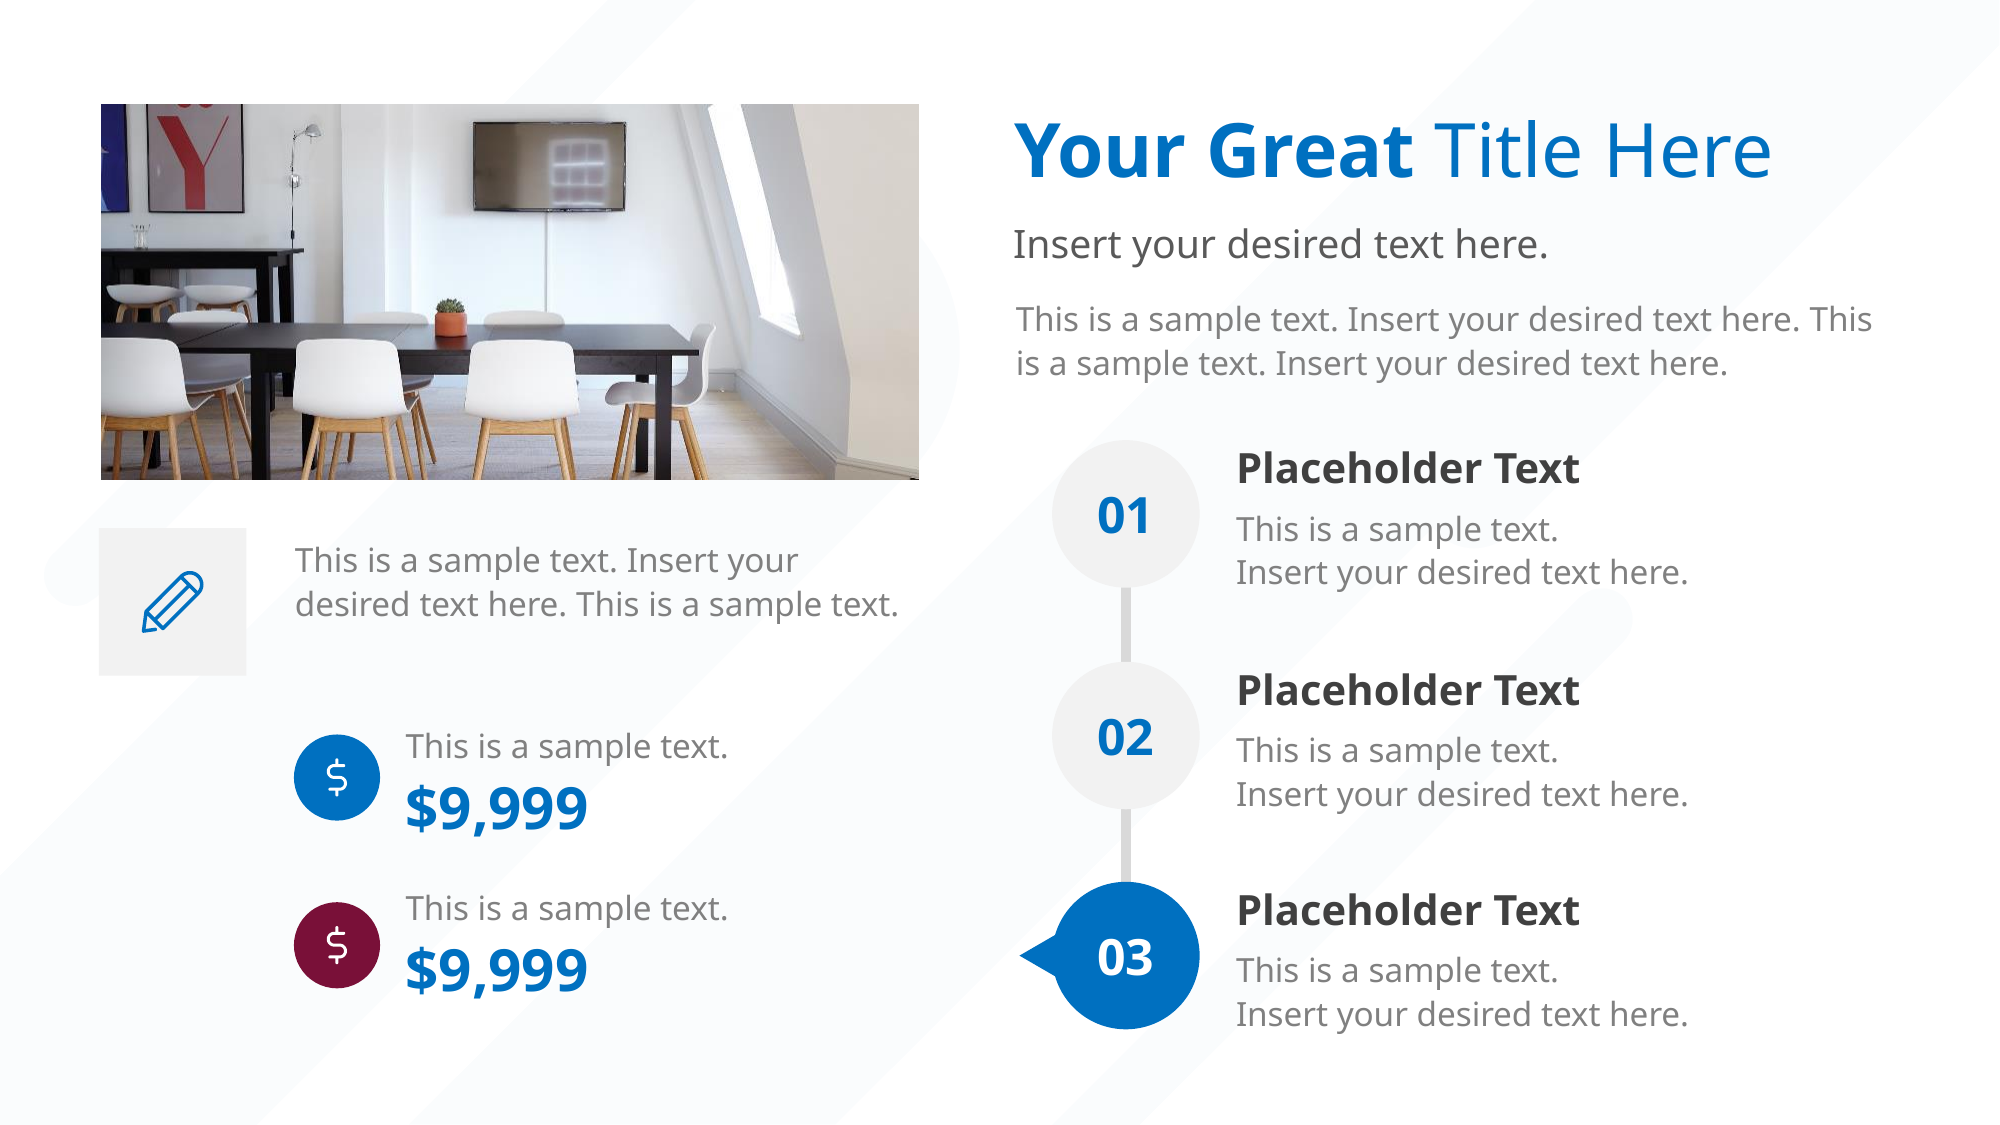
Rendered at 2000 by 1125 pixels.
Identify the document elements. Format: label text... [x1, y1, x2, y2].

text_box [291, 732, 383, 823]
picture [100, 104, 919, 481]
text_box Insert your desired text here. [1013, 212, 1901, 275]
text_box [1235, 651, 1883, 820]
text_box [1235, 871, 1883, 1040]
text_box [326, 926, 348, 965]
text_box [1017, 931, 1061, 980]
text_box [1235, 429, 1883, 599]
text_box Your Great Title Here [1014, 102, 1899, 193]
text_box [405, 717, 815, 850]
text_box 01 [1050, 438, 1202, 590]
text_box 02 [1131, 659, 1202, 812]
text_box [326, 758, 348, 797]
text_box 03 [1053, 879, 1202, 1032]
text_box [405, 879, 815, 1012]
text_box [141, 571, 204, 633]
text_box This is a sample text. Insert your desired text here. This is a sample text. Insert your desired text here. [1015, 286, 1900, 390]
text_box [97, 526, 248, 678]
text_box [291, 900, 383, 991]
text_box 02 [1050, 659, 1121, 812]
text_box This is a sample text. Insert your desired text here. This is a sample text. [294, 528, 919, 631]
